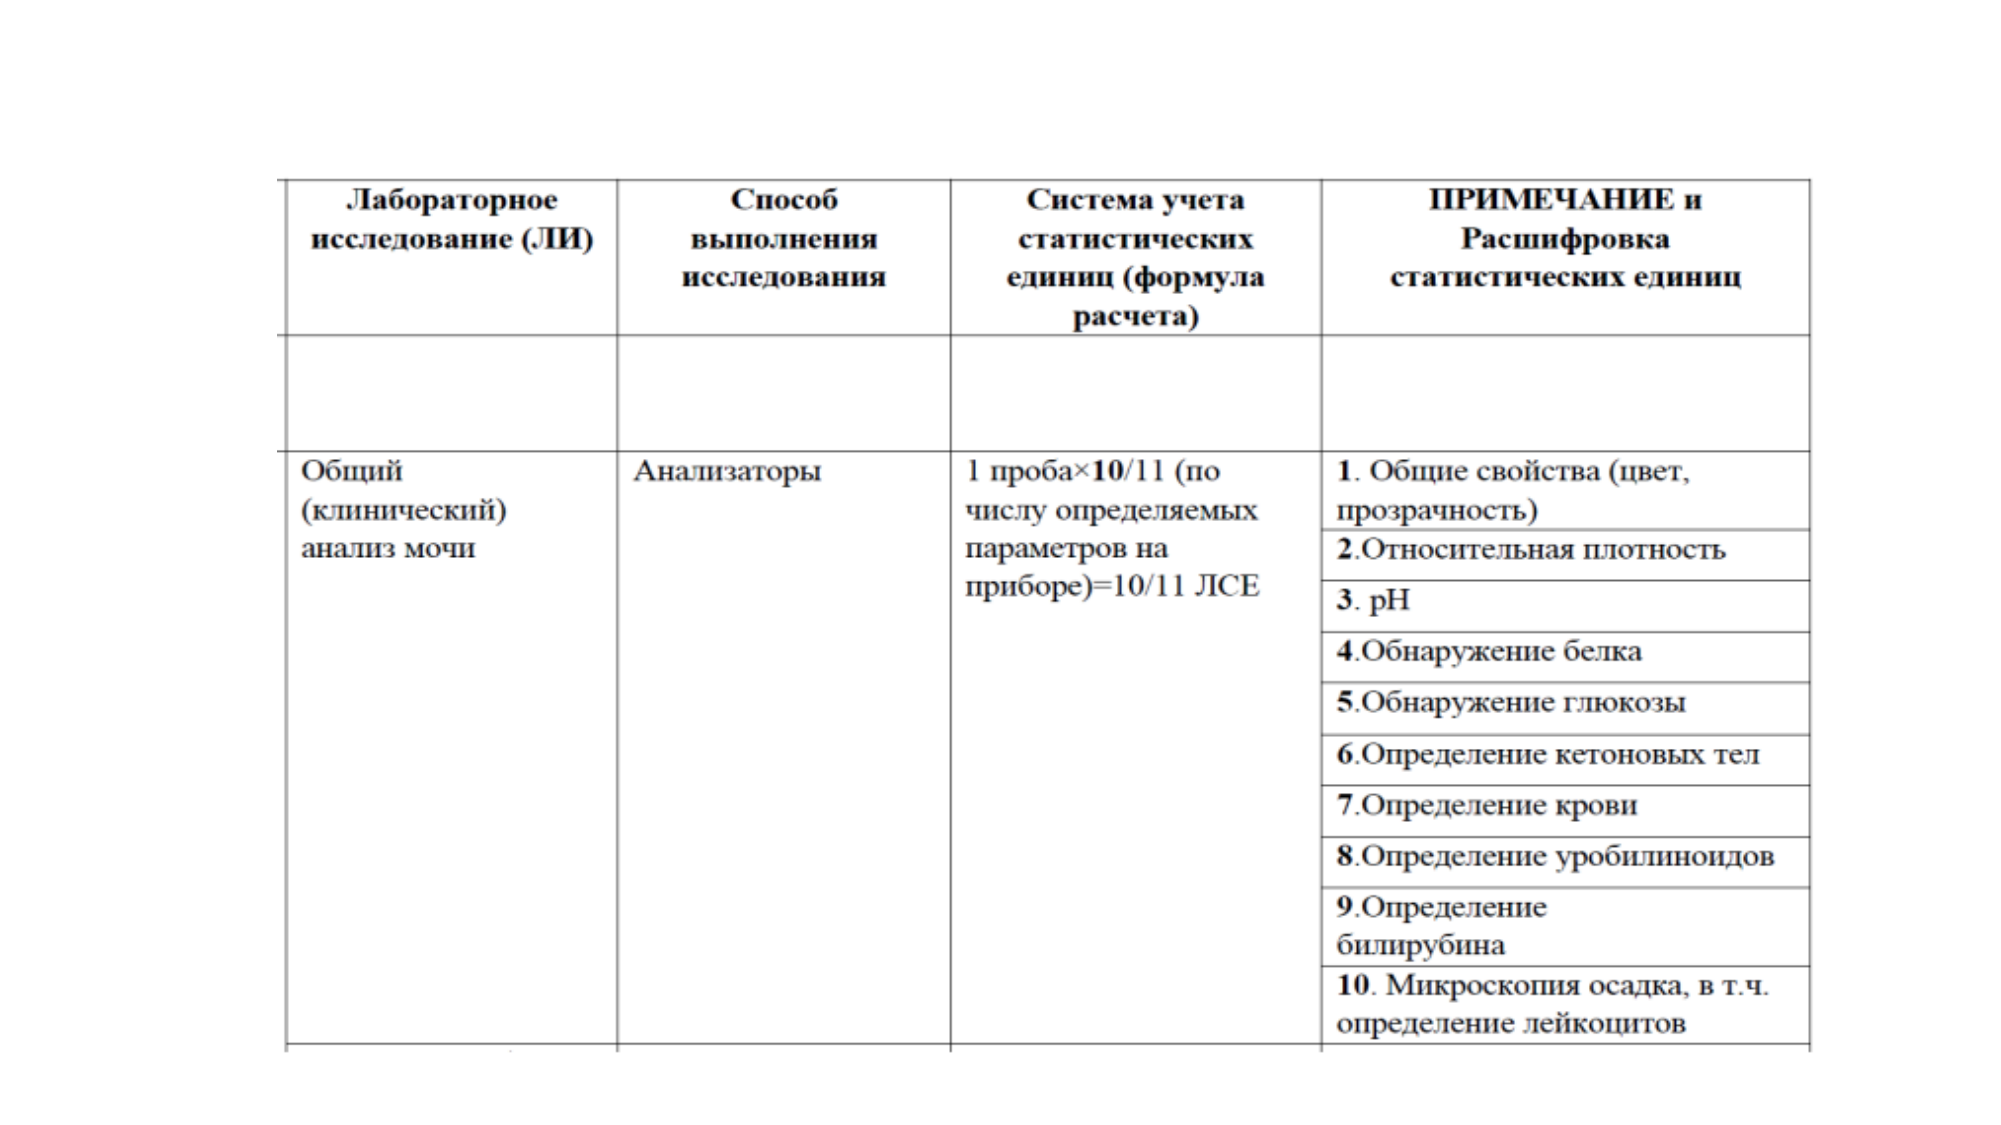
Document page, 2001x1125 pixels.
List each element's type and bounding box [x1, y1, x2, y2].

list [277, 161, 1819, 1071]
